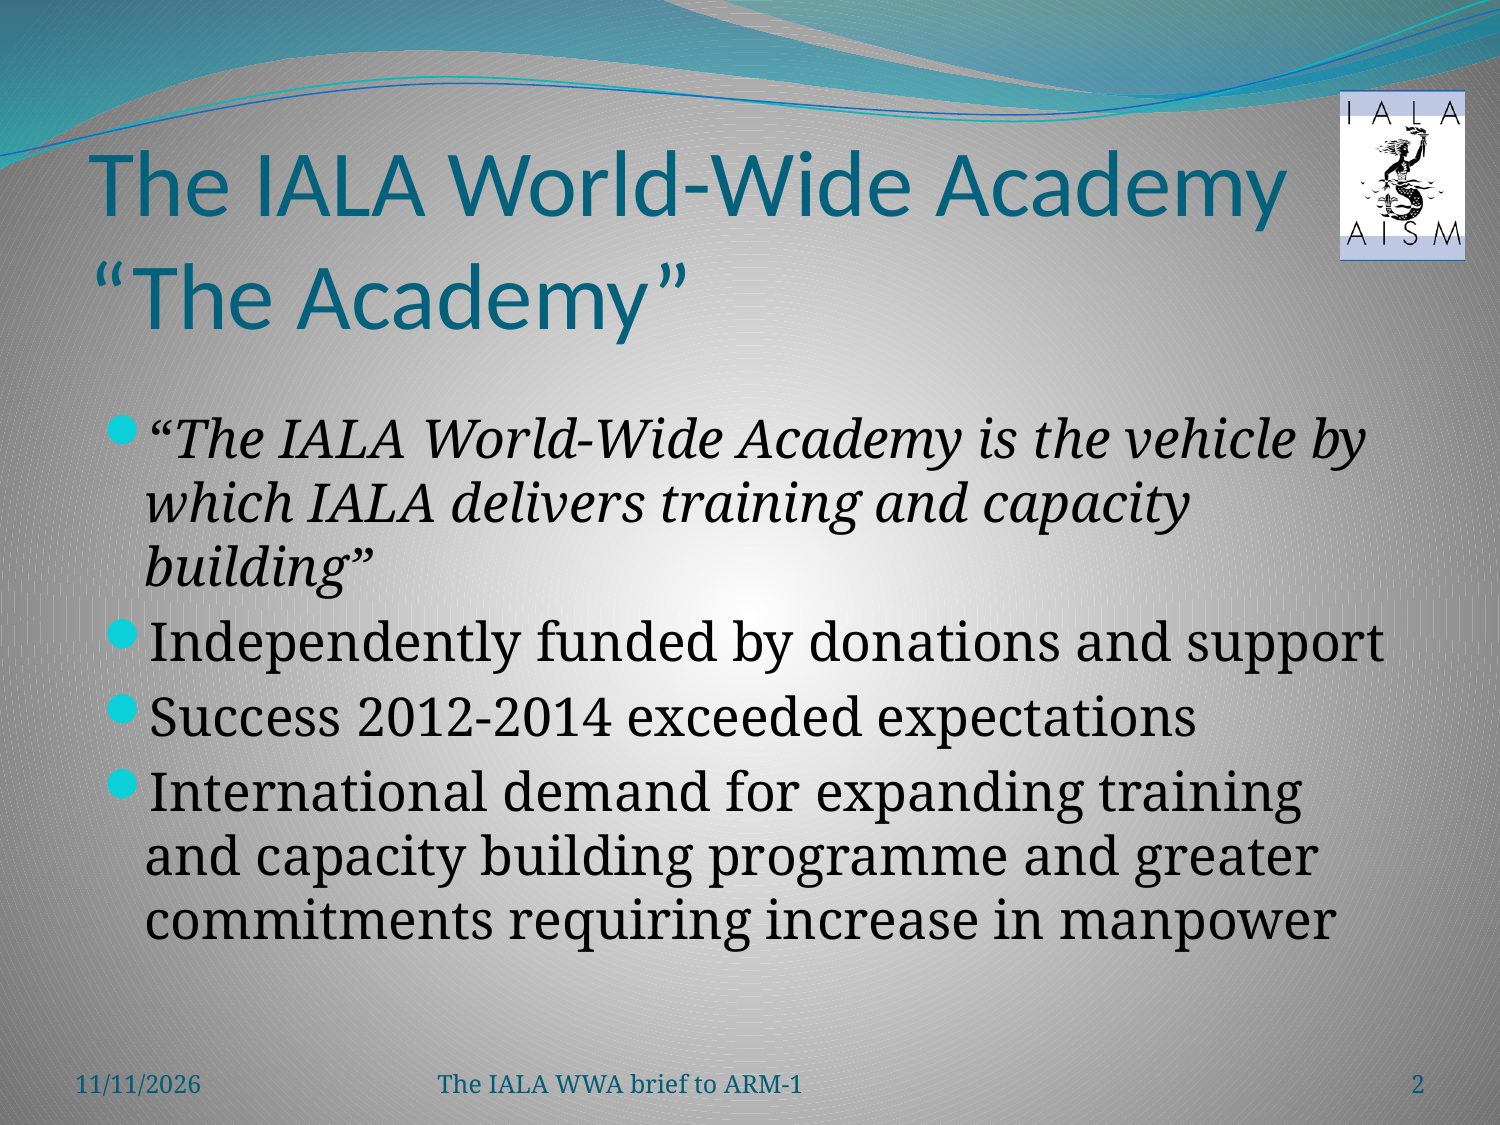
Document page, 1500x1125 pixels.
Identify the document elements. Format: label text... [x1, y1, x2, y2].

picture [1340, 90, 1465, 261]
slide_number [75, 1042, 425, 1103]
title The IALA World-Wide Academy “The Academy” [88, 113, 1408, 349]
list “The IALA World-Wide Academy is the vehicle by which IALA delivers training and capacity building” Independently funded by donations and support Success 2012-2014 exceeded expectations International demand for expanding training and capacity building programme and greater commitments requiring increase in manpower [88, 397, 1408, 1046]
footer The IALA WWA brief to ARM-1 [437, 1042, 988, 1103]
slide_number 2 [1299, 1042, 1425, 1103]
